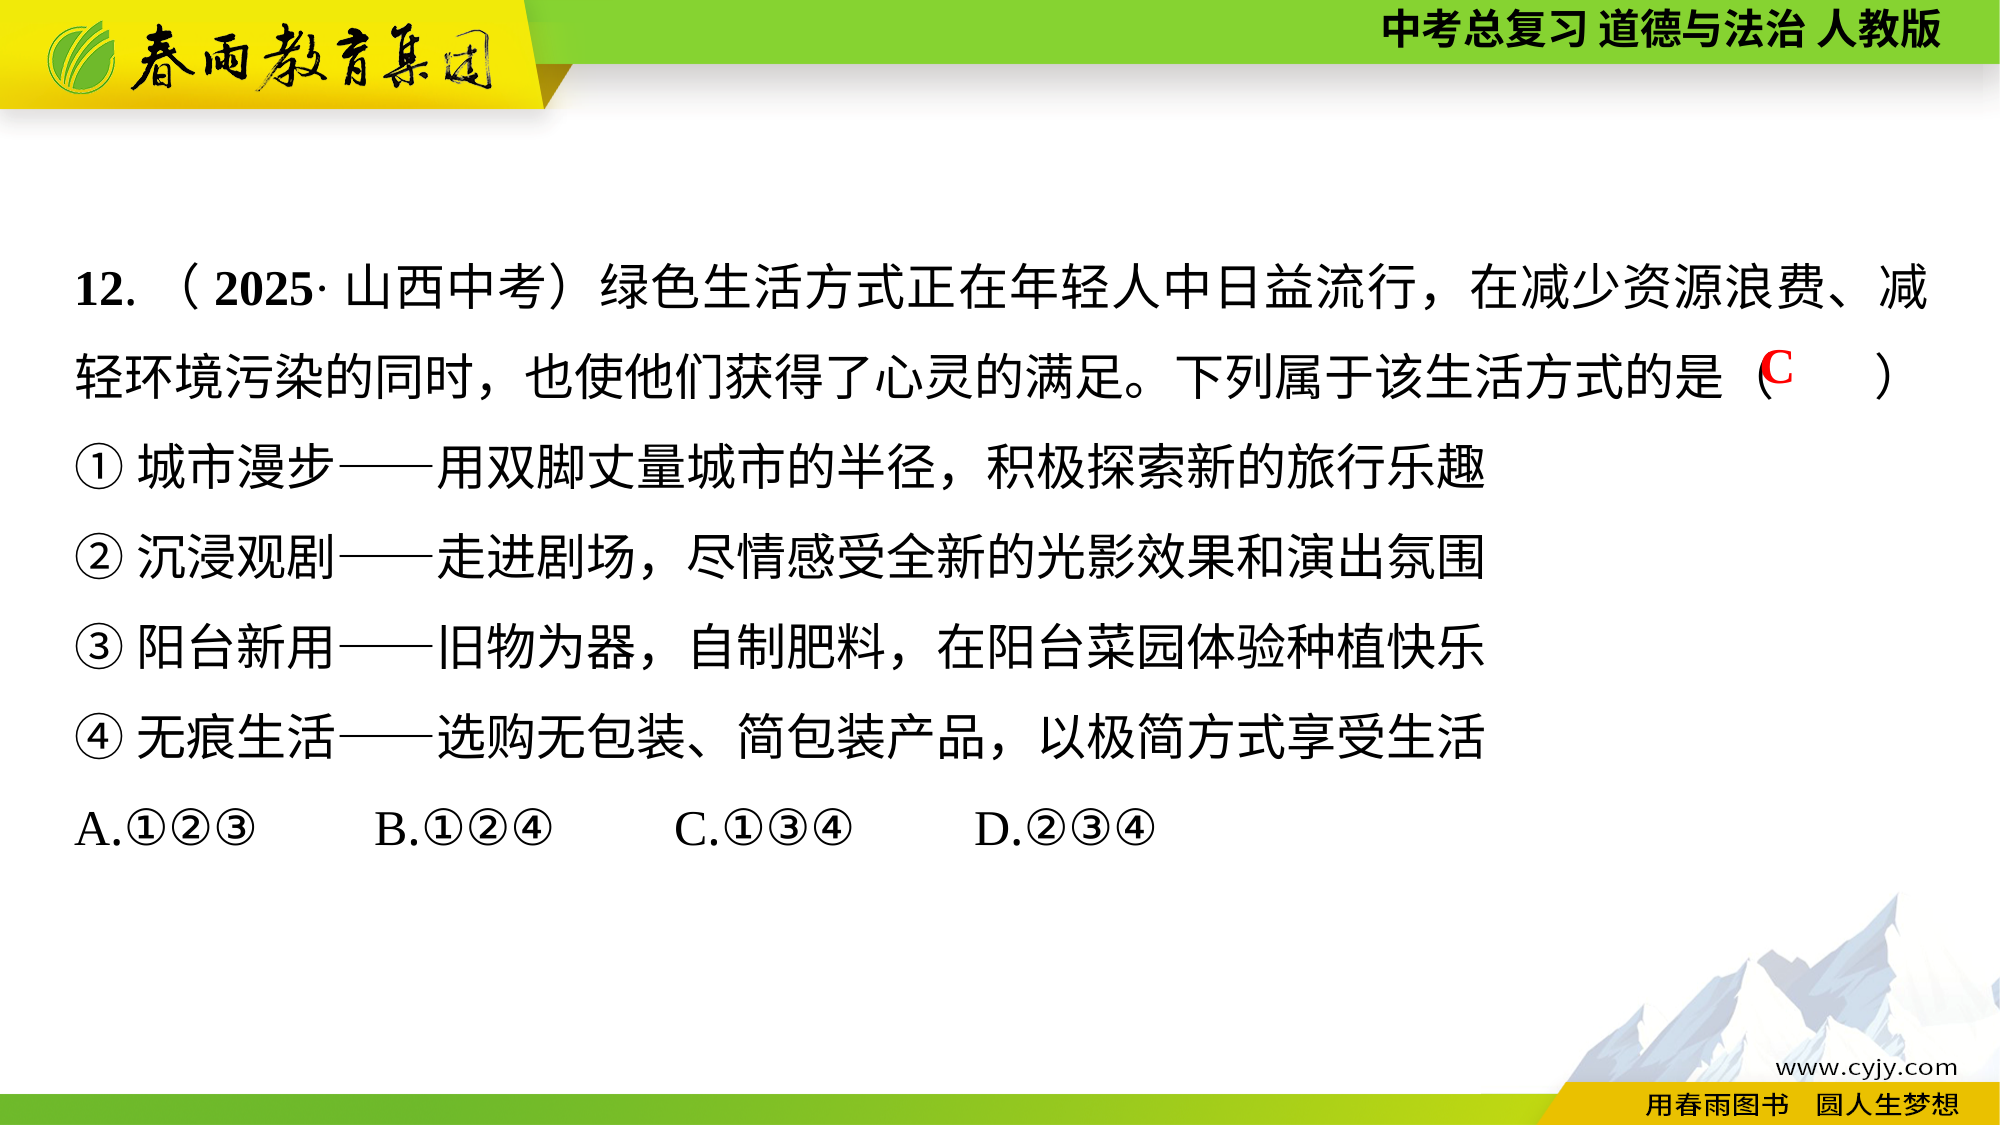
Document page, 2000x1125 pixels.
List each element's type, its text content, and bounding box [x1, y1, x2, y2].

text_box C [1744, 326, 1811, 401]
picture [0, 0, 2000, 1125]
list 12.（2025·山西中考）绿色生活方式正在年轻人中日益流行，在减少资源浪费、减轻环境污染的同时，也使他们获得了心灵的满足。下列属于该生活方式的是（ ） ①城市漫步——用双脚丈量城市的半径，积极探索新的旅行乐趣 ②沉浸观剧——走进剧场，尽情感受全新的光影效果和演出氛围 ③阳台新用——旧物为器，自制肥料，在阳台菜园体验种植快乐 ④无痕生活——选购无包装、简包装产品，以极简方式享受生活 A.①②③ B.①②④ C.①③④ D.②③④ [59, 218, 1944, 858]
